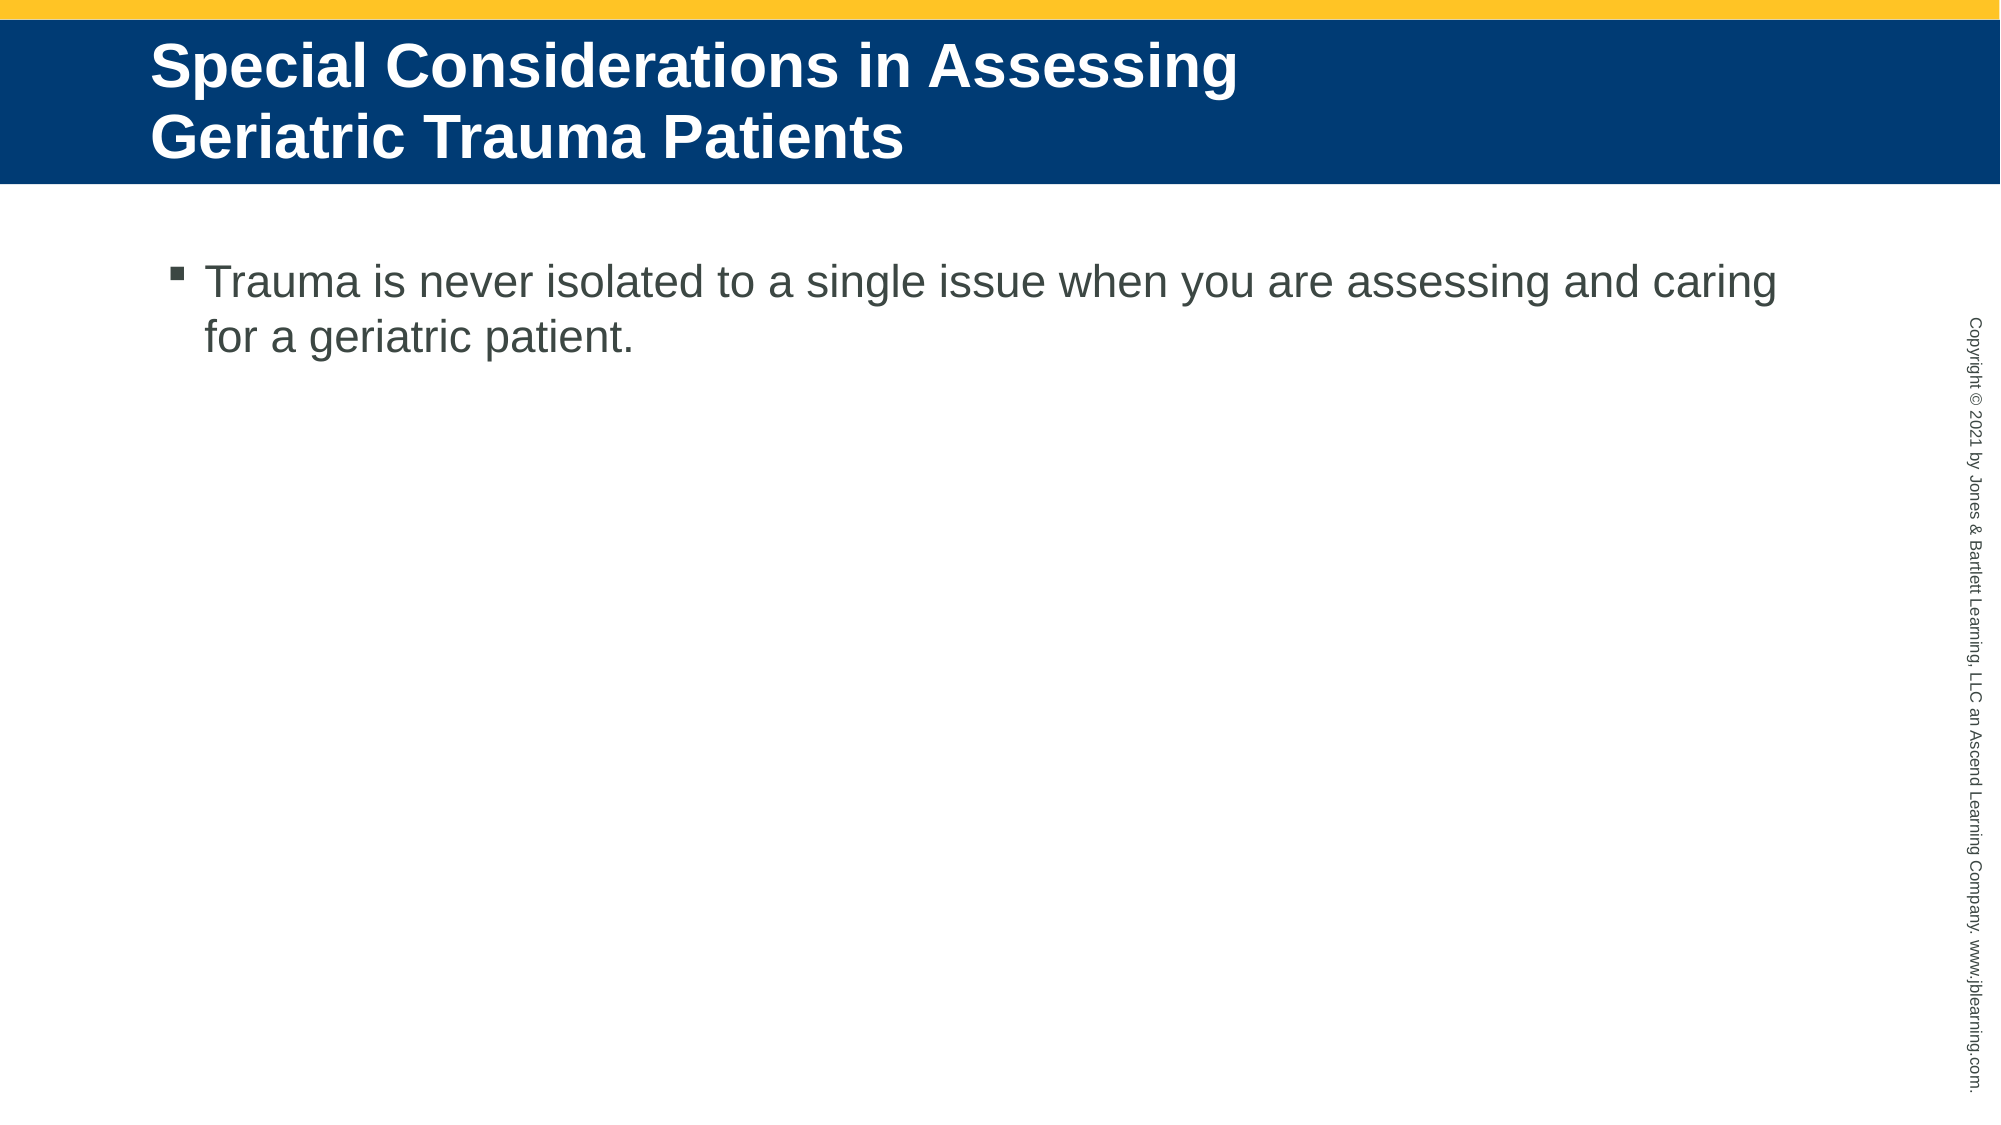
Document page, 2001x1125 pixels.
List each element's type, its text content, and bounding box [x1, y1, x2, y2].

title Special Considerations in Assessing Geriatric Trauma Patients [0, 19, 2000, 185]
list Trauma is never isolated to a single issue when you are assessing and caring for a geriatric patient. [151, 244, 1840, 1016]
